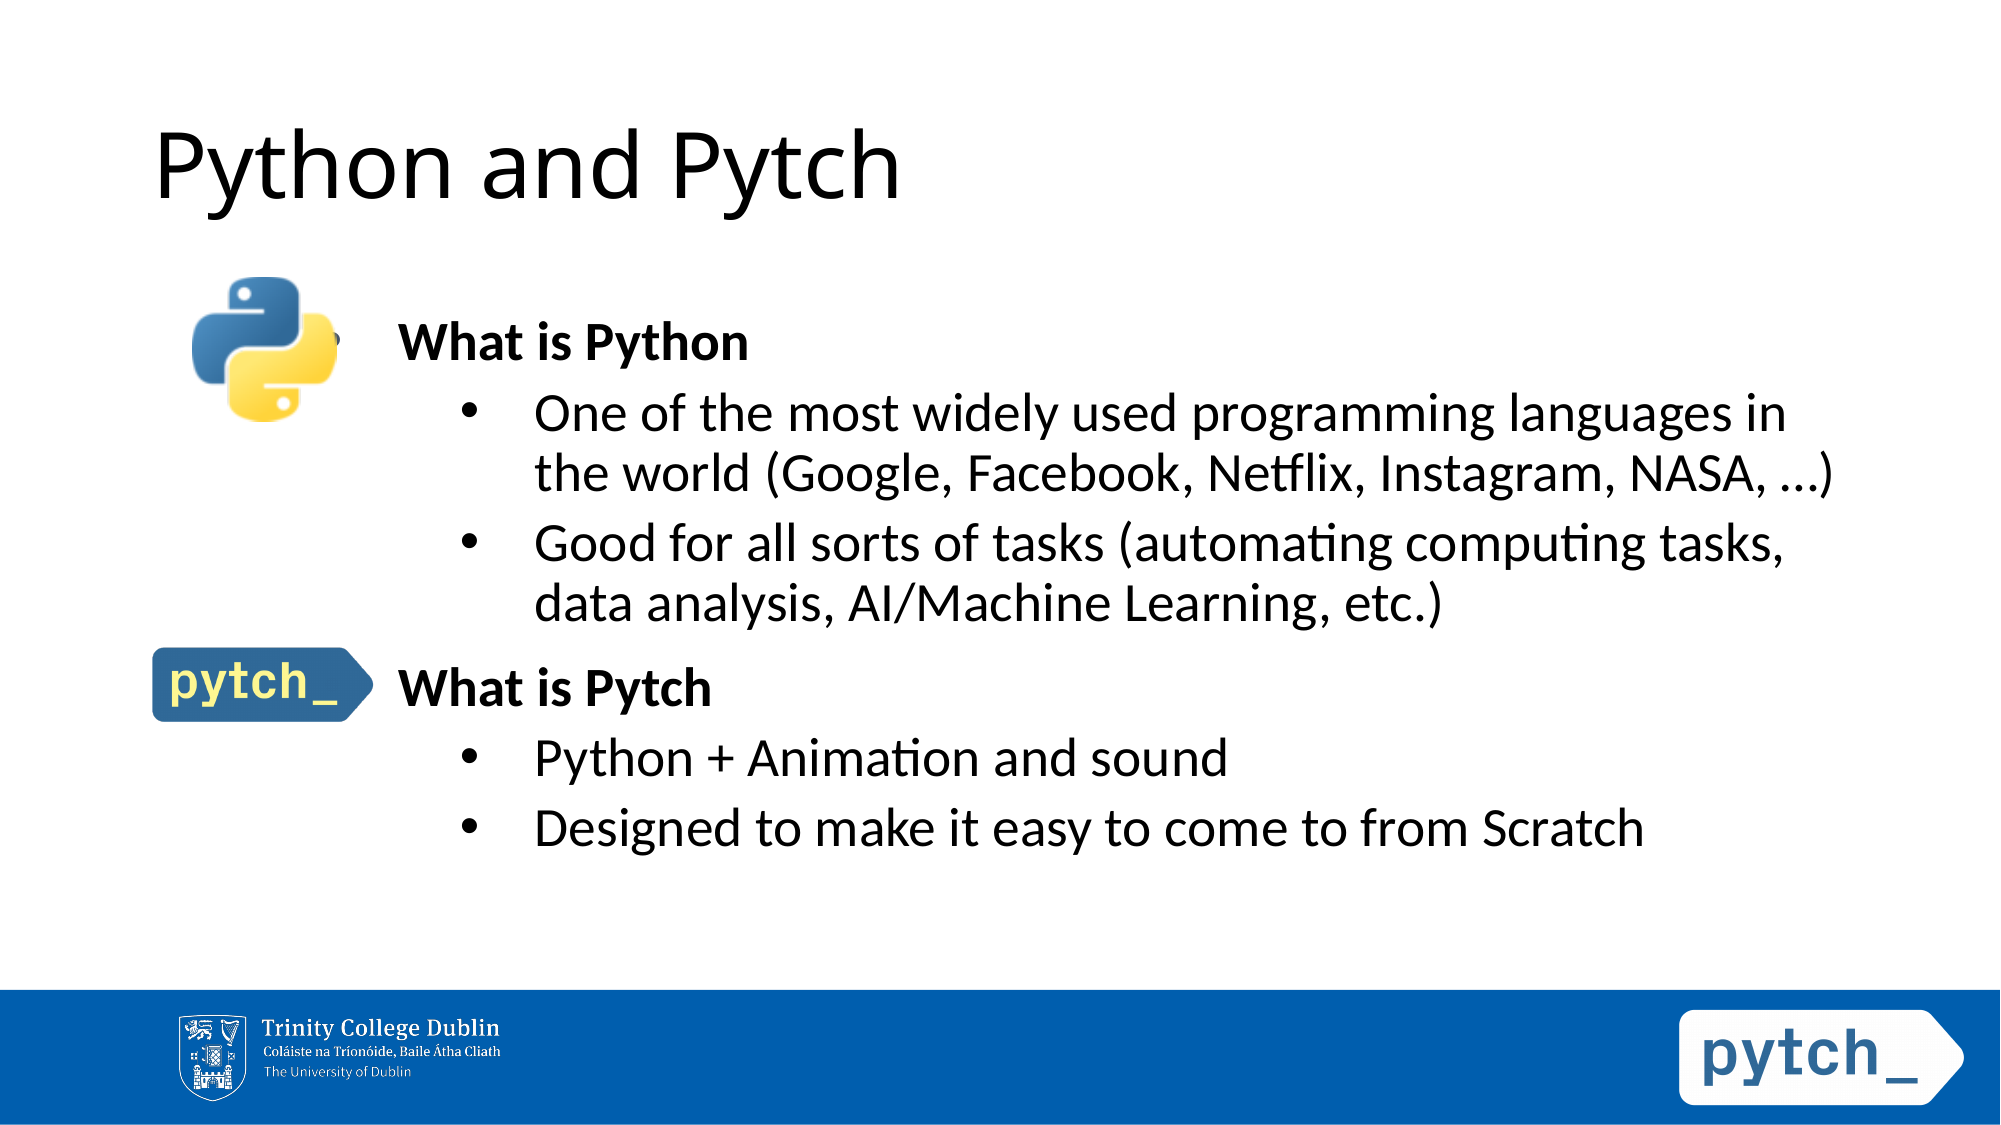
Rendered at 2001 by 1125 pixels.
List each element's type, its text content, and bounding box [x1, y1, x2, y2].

title Python and Pytch [137, 59, 1863, 278]
picture [178, 1014, 502, 1102]
list What is Python One of the most widely used programming languages in the world (Google, Facebook, Netflix, Instagram, NASA, …) Good for all sorts of tasks (automating computing tasks, data analysis, AI/Machine Learning, etc.) What is Pytch Python + Animation and sound Designed to make it easy to come to from Scratch [307, 305, 1862, 903]
picture [82, 557, 442, 812]
picture [192, 277, 337, 422]
picture [1590, 894, 2000, 1125]
